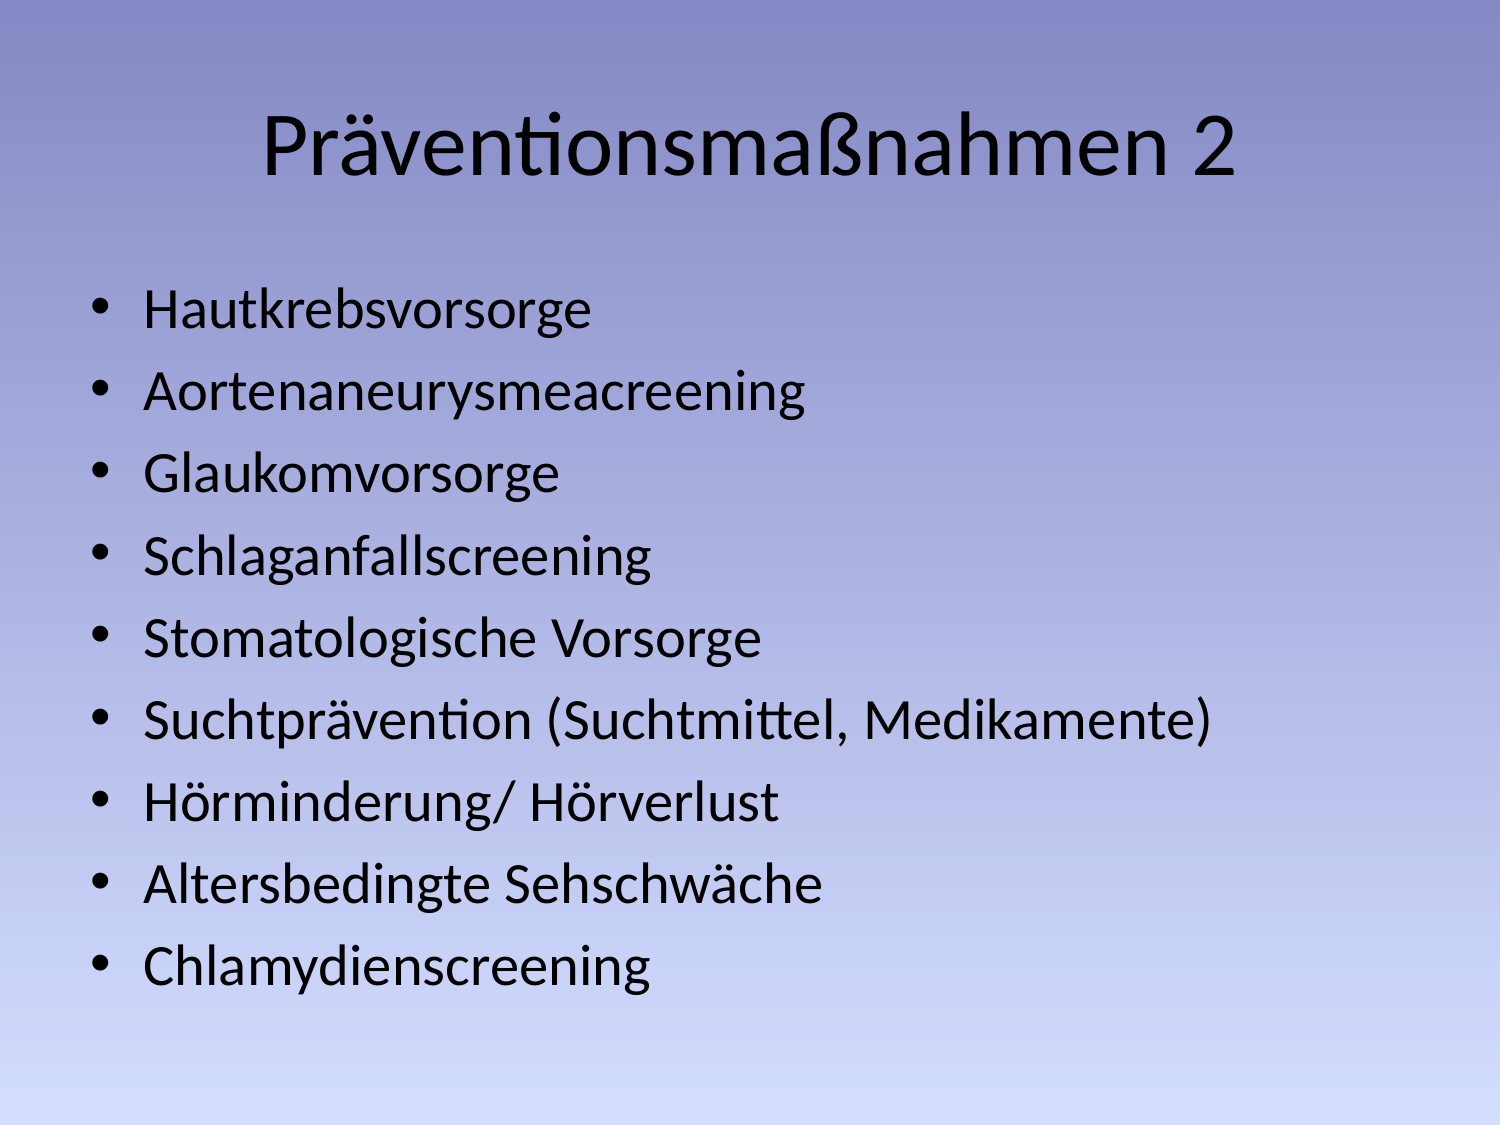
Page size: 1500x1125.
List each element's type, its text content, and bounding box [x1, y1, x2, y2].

list Hautkrebsvorsorge Aortenaneurysmeacreening Glaukomvorsorge Schlaganfallscreening Stomatologische Vorsorge Suchtprävention (Suchtmittel, Medikamente) Hörminderung/ Hörverlust Altersbedingte Sehschwäche Chlamydienscreening [75, 262, 1425, 1005]
title Präventionsmaßnahmen 2 [75, 45, 1425, 233]
